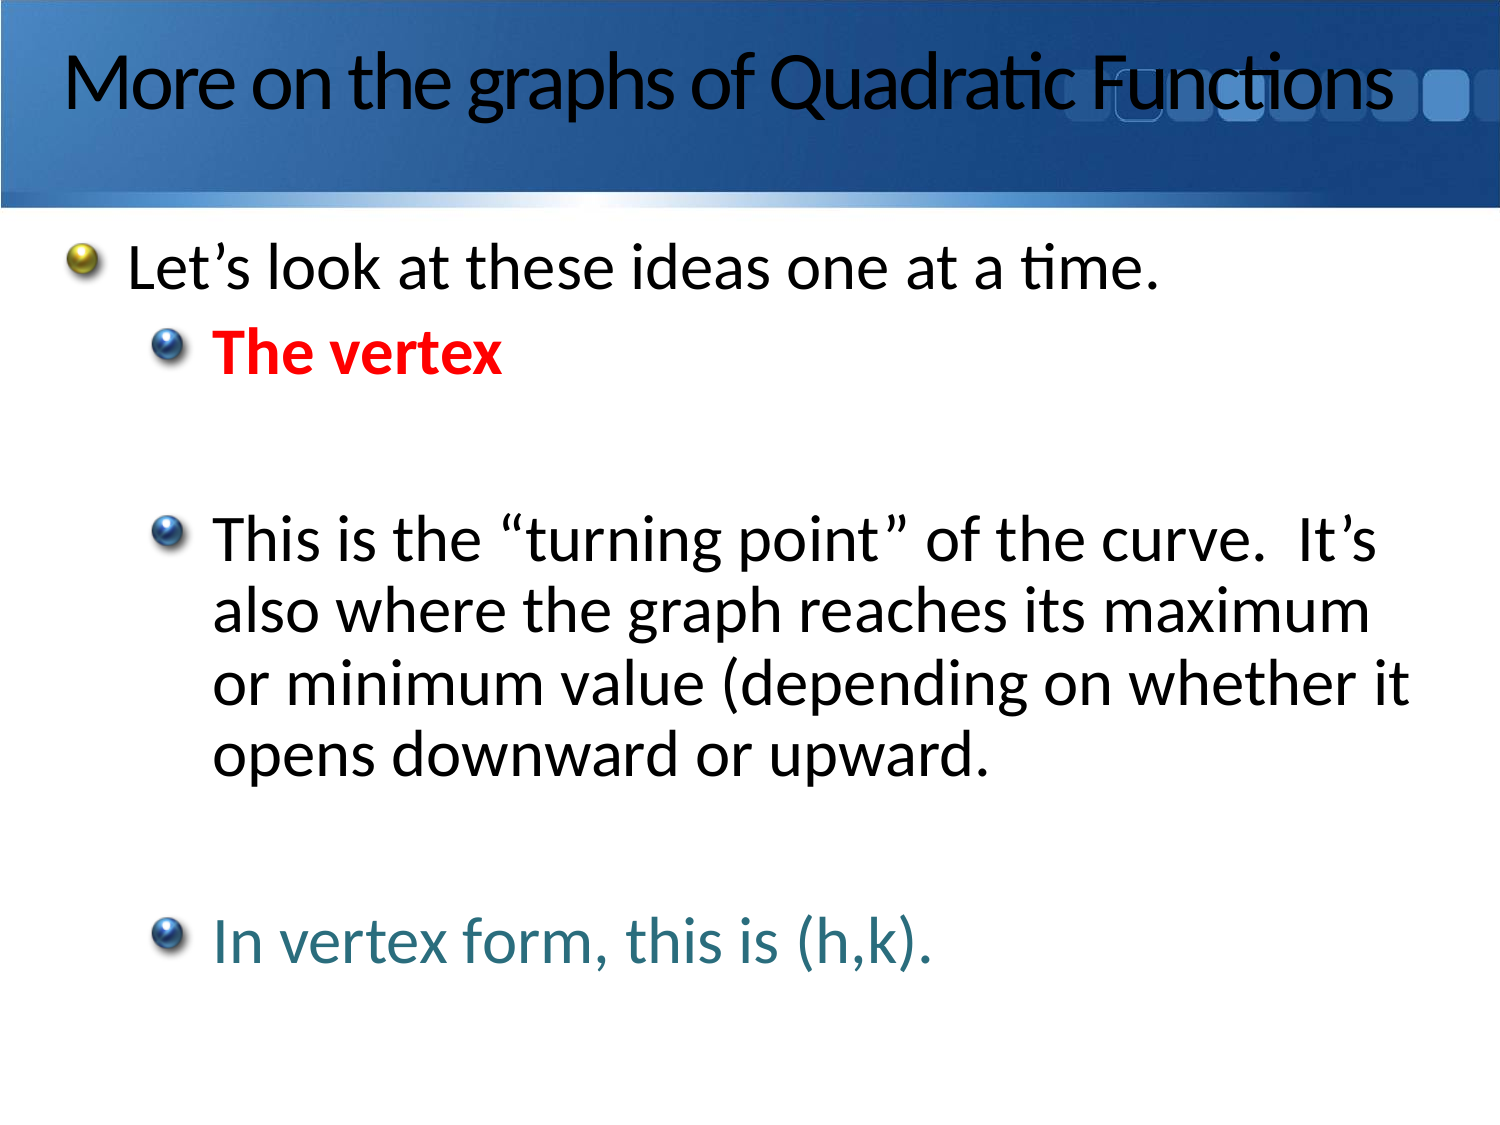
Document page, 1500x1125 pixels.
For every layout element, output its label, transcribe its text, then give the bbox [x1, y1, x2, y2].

picture [0, 0, 1500, 1125]
list Let’s look at these ideas one at a time. The vertex This is the “turning point” of the curve. It’s also where the graph reaches its maximum or minimum value (depending on whether it opens downward or upward. In vertex form, this is (h,k). [62, 231, 1438, 1056]
title More on the graphs of Quadratic Functions [62, 37, 1438, 129]
